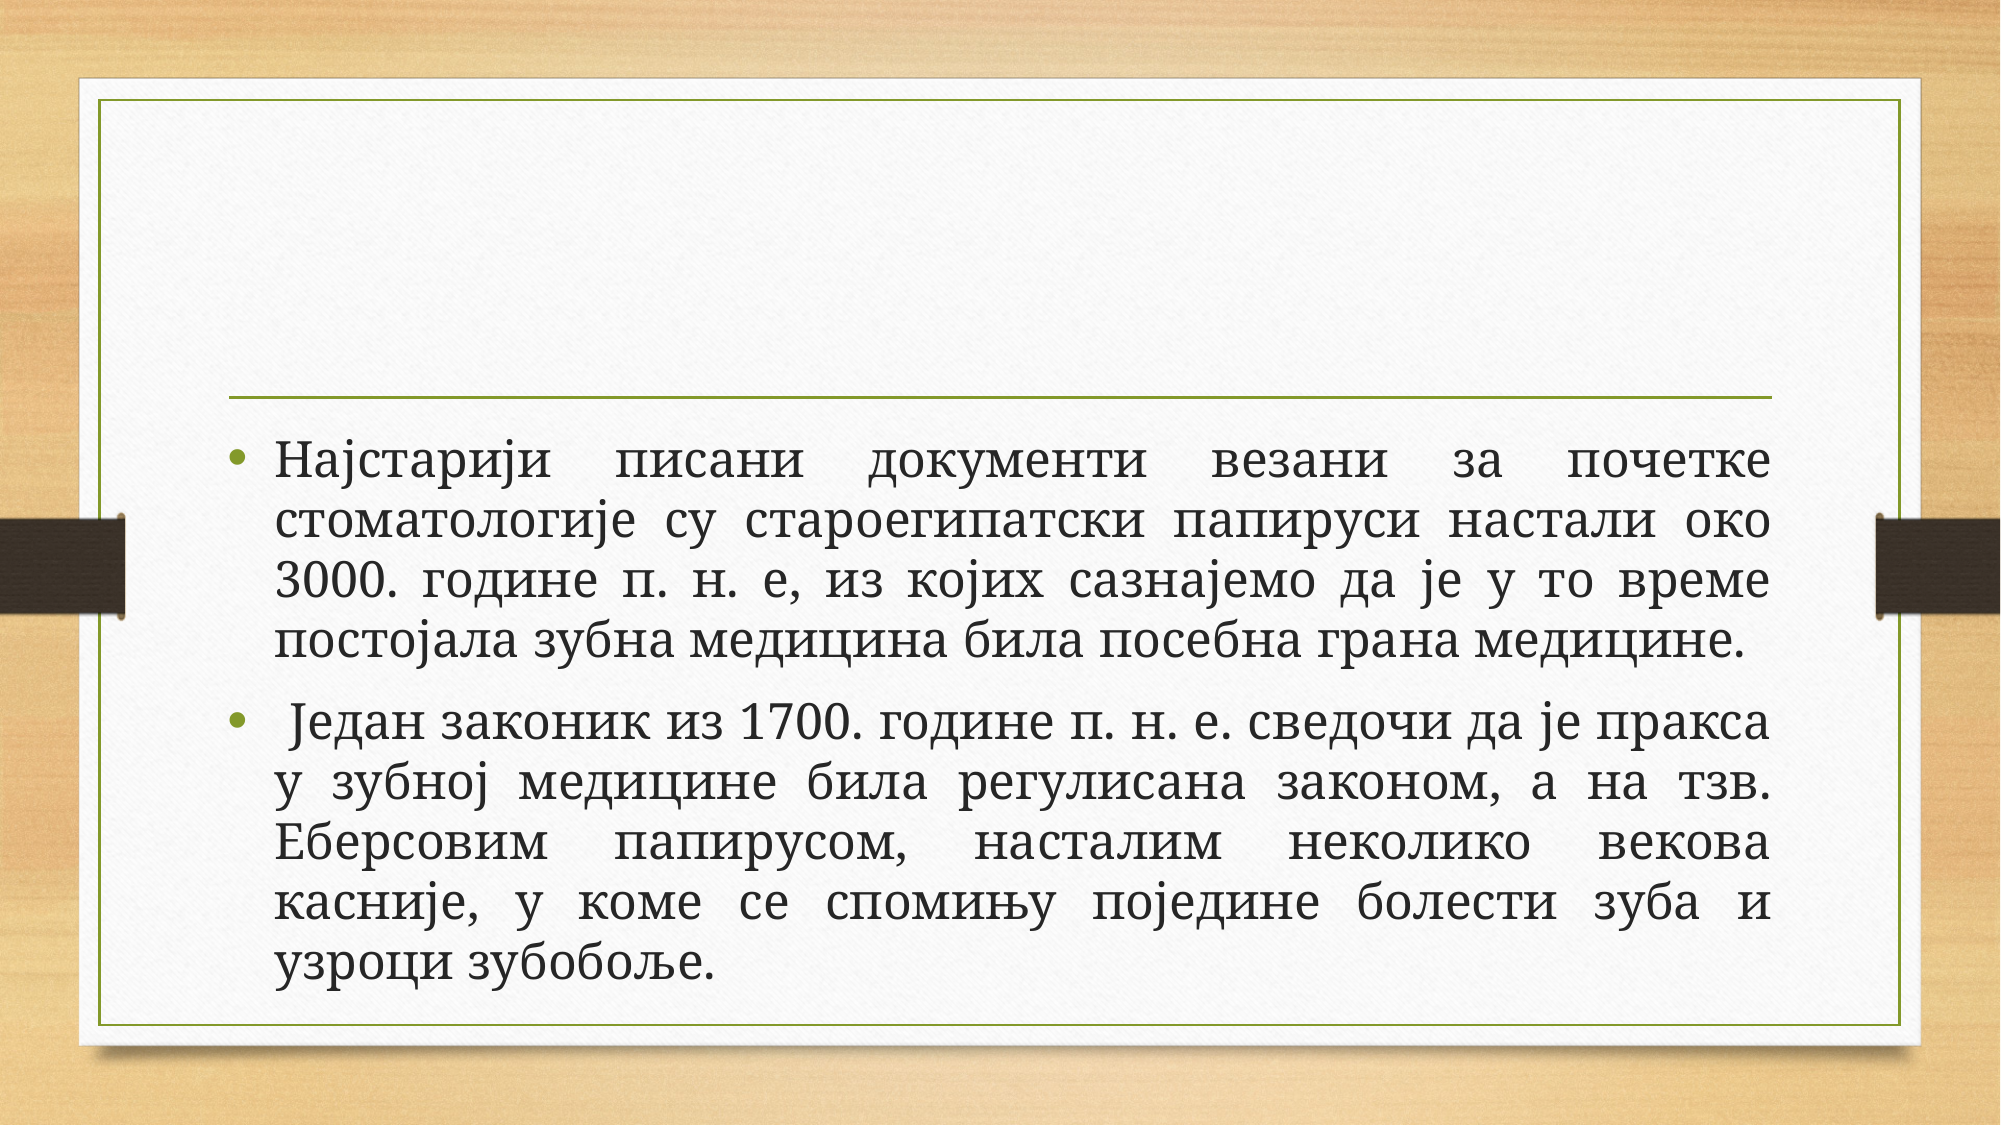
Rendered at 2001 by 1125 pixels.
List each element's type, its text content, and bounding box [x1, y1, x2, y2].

list Најстарији писани документи везани за почетке стоматологије су староегипатски папируси настали око 3000. године п. н. е, из којих сазнајемо да је у то време постојала зубна медицина била посебна грана медицине. Један законик из 1700. године п. н. е. сведочи да је пракса у зубној медицине била регулисана законом, а на тзв. Еберсовим папирусом, насталим неколико векова касније, у коме се спомињу поједине болести зуба и узроци зубобоље. [212, 419, 1788, 964]
picture [0, 0, 2001, 1125]
